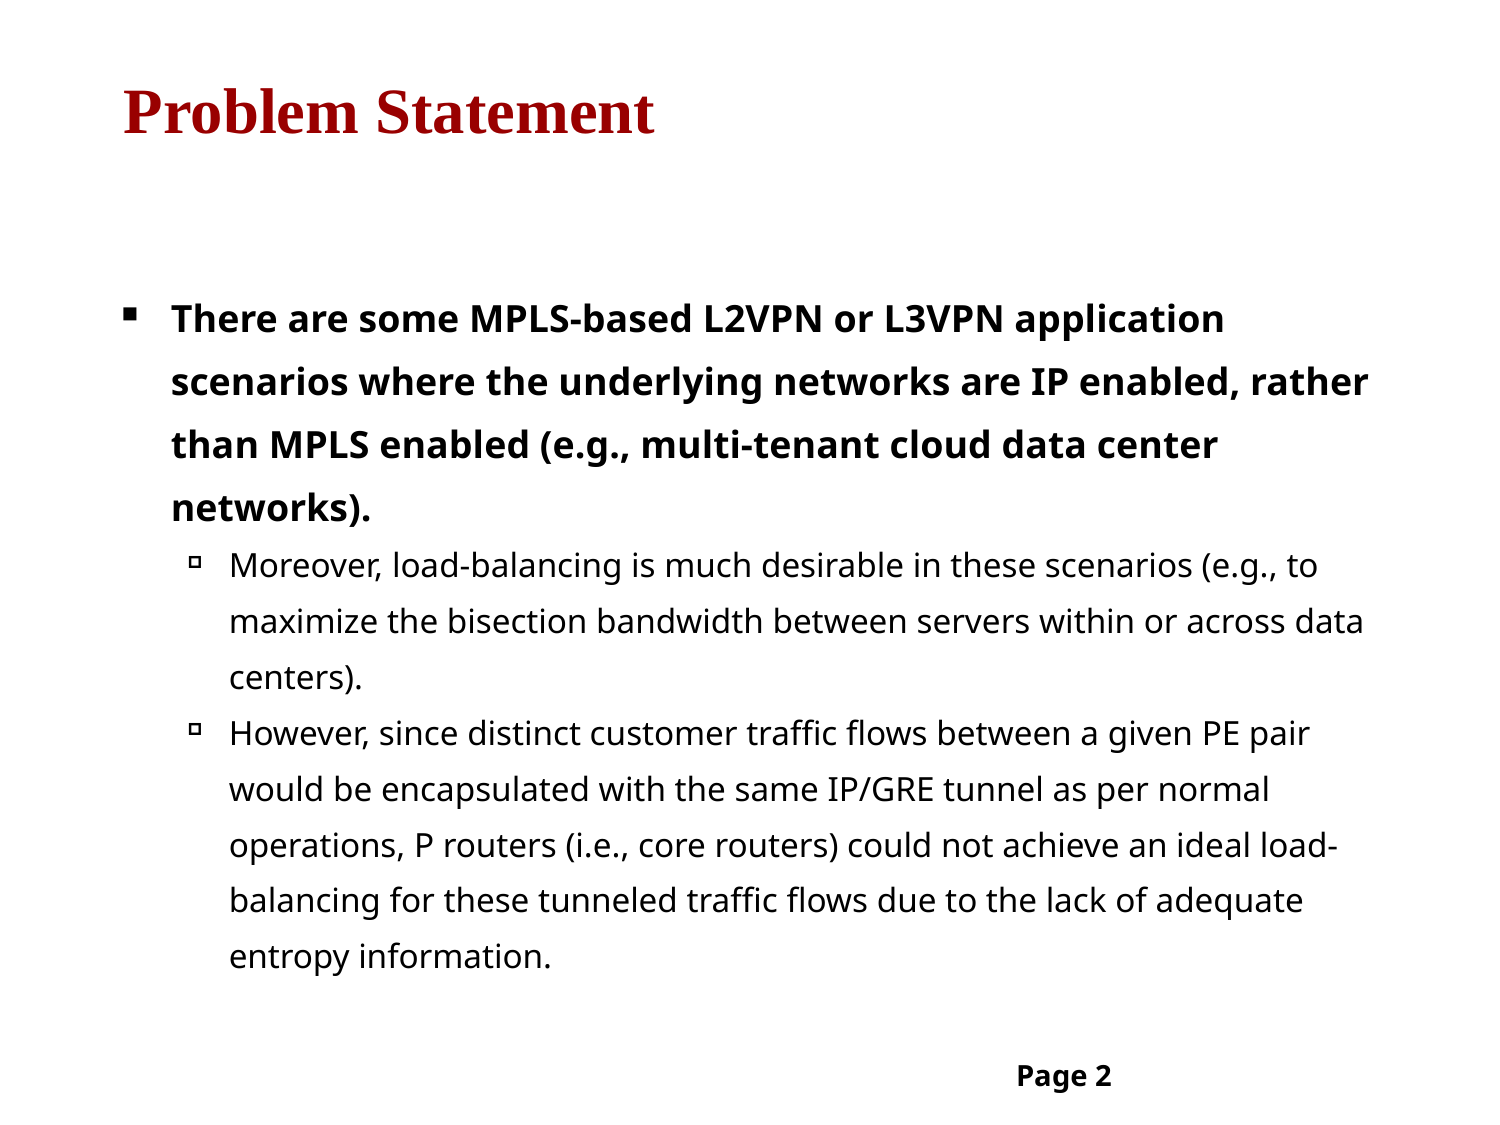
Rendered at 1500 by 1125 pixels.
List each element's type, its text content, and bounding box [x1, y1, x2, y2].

title Problem Statement [109, 61, 1380, 205]
slide_number Page 2 [1001, 1049, 1346, 1125]
list There are some MPLS-based L2VPN or L3VPN application scenarios where the underlying networks are IP enabled, rather than MPLS enabled (e.g., multi-tenant cloud data center networks). Moreover, load-balancing is much desirable in these scenarios (e.g., to maximize the bisection bandwidth between servers within or across data centers). However, since distinct customer traffic flows between a given PE pair would be encapsulated with the same IP/GRE tunnel as per normal operations, P routers (i.e., core routers) could not achieve an ideal load-balancing for these tunneled traffic flows due to the lack of adequate entropy information. [106, 269, 1408, 1017]
